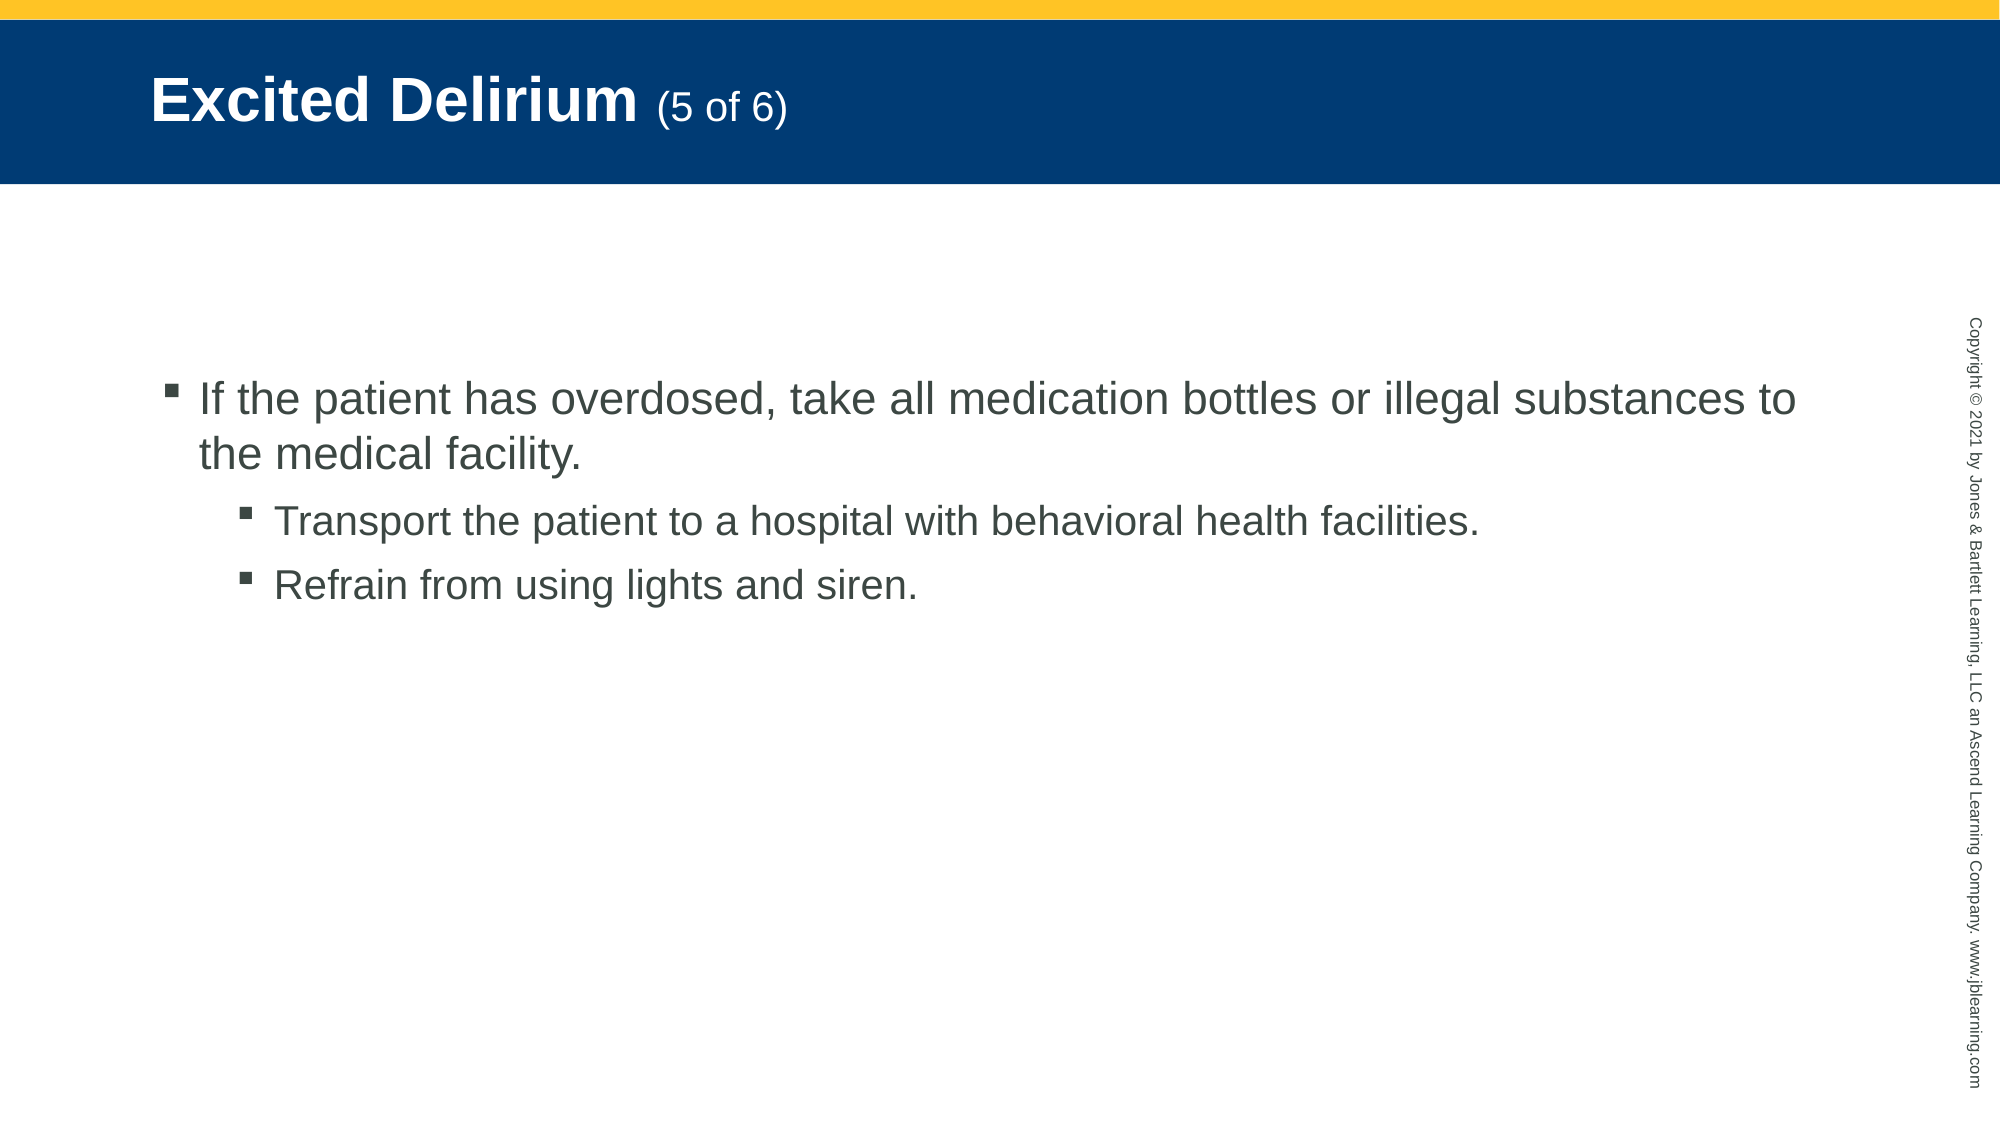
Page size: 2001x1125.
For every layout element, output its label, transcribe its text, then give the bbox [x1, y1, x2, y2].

title Excited Delirium (5 of 6) [0, 19, 2000, 185]
list If the patient has overdosed, take all medication bottles or illegal substances to the medical facility. Transport the patient to a hospital with behavioral health facilities. Refrain from using lights and siren. [146, 361, 1859, 1016]
